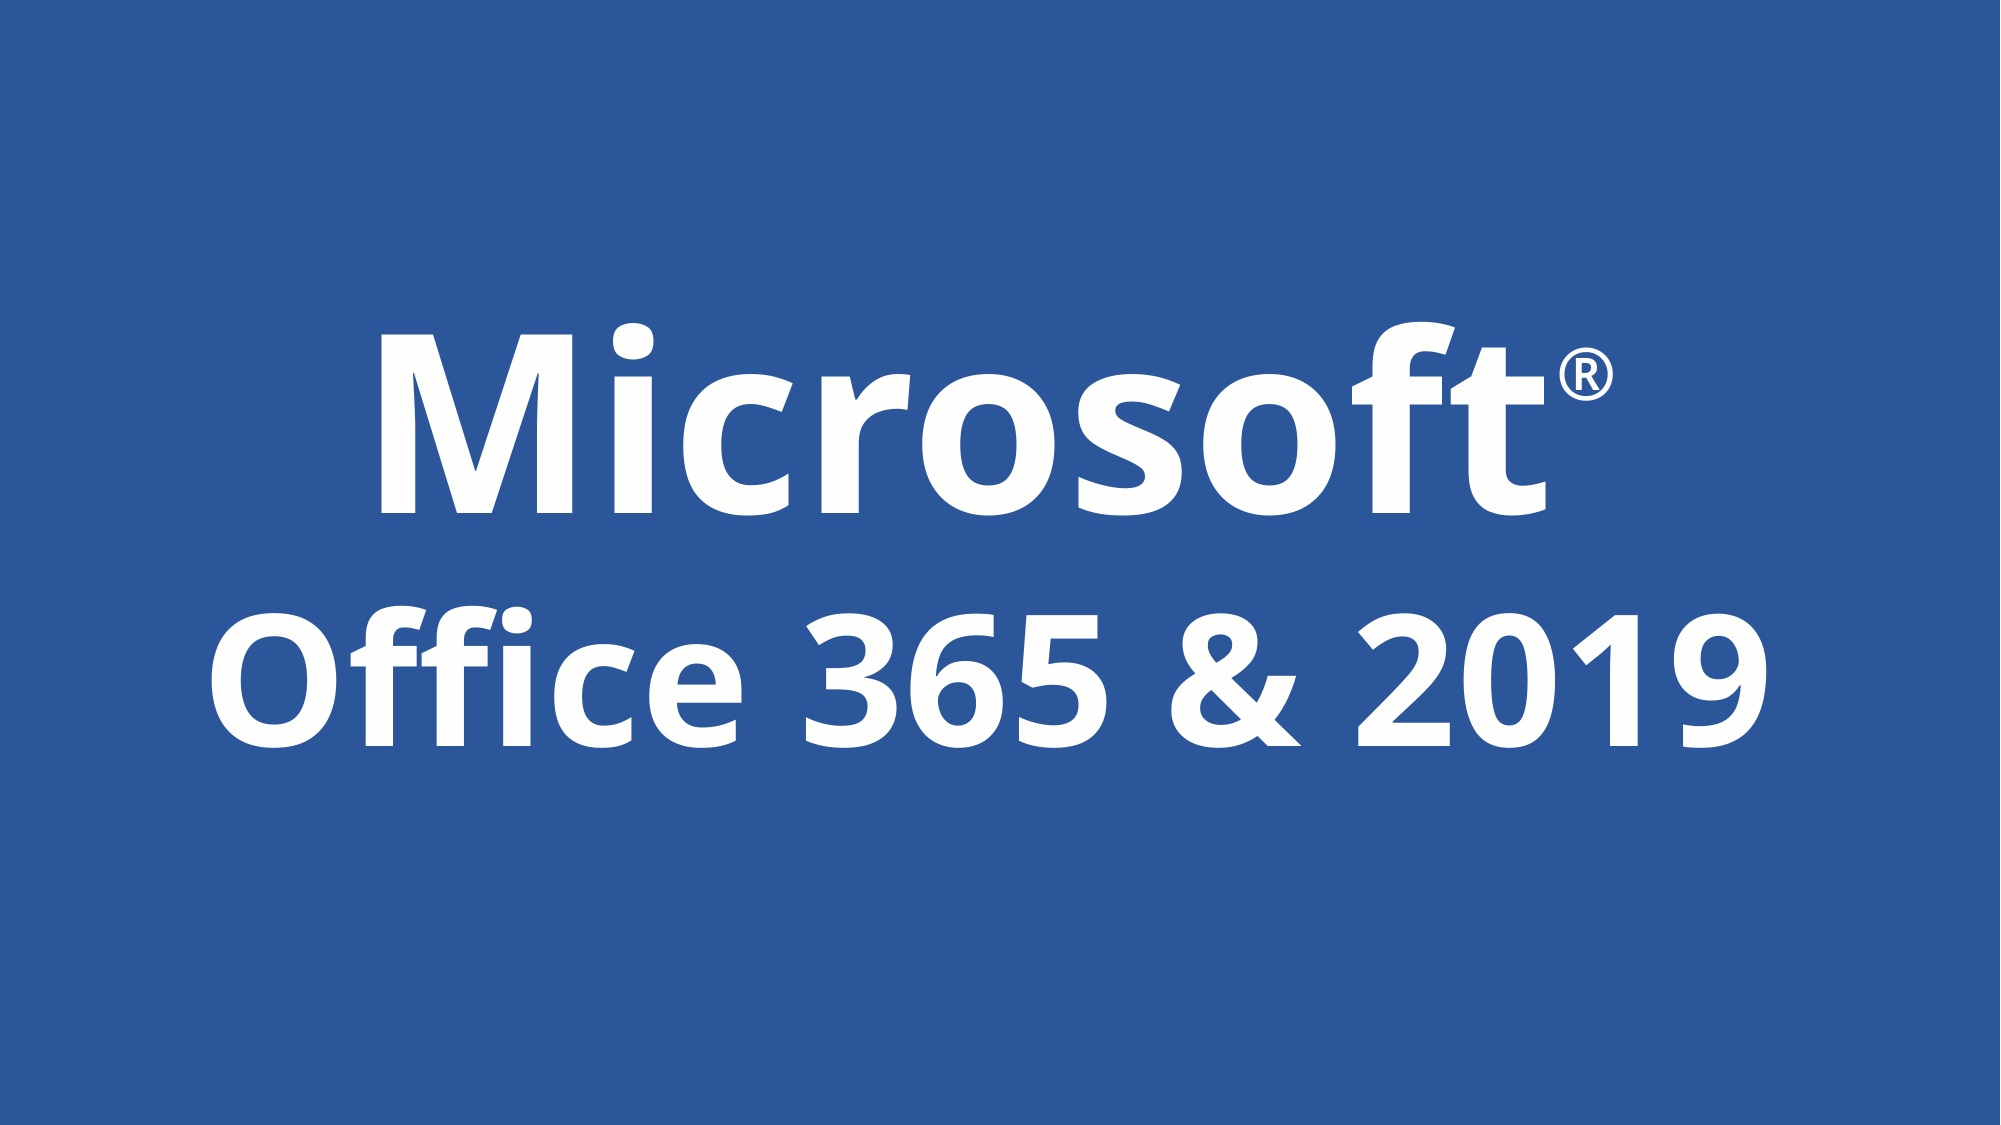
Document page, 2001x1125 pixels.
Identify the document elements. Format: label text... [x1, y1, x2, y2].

text_box Microsoft® Office 365 & 2019 [140, 255, 1837, 791]
